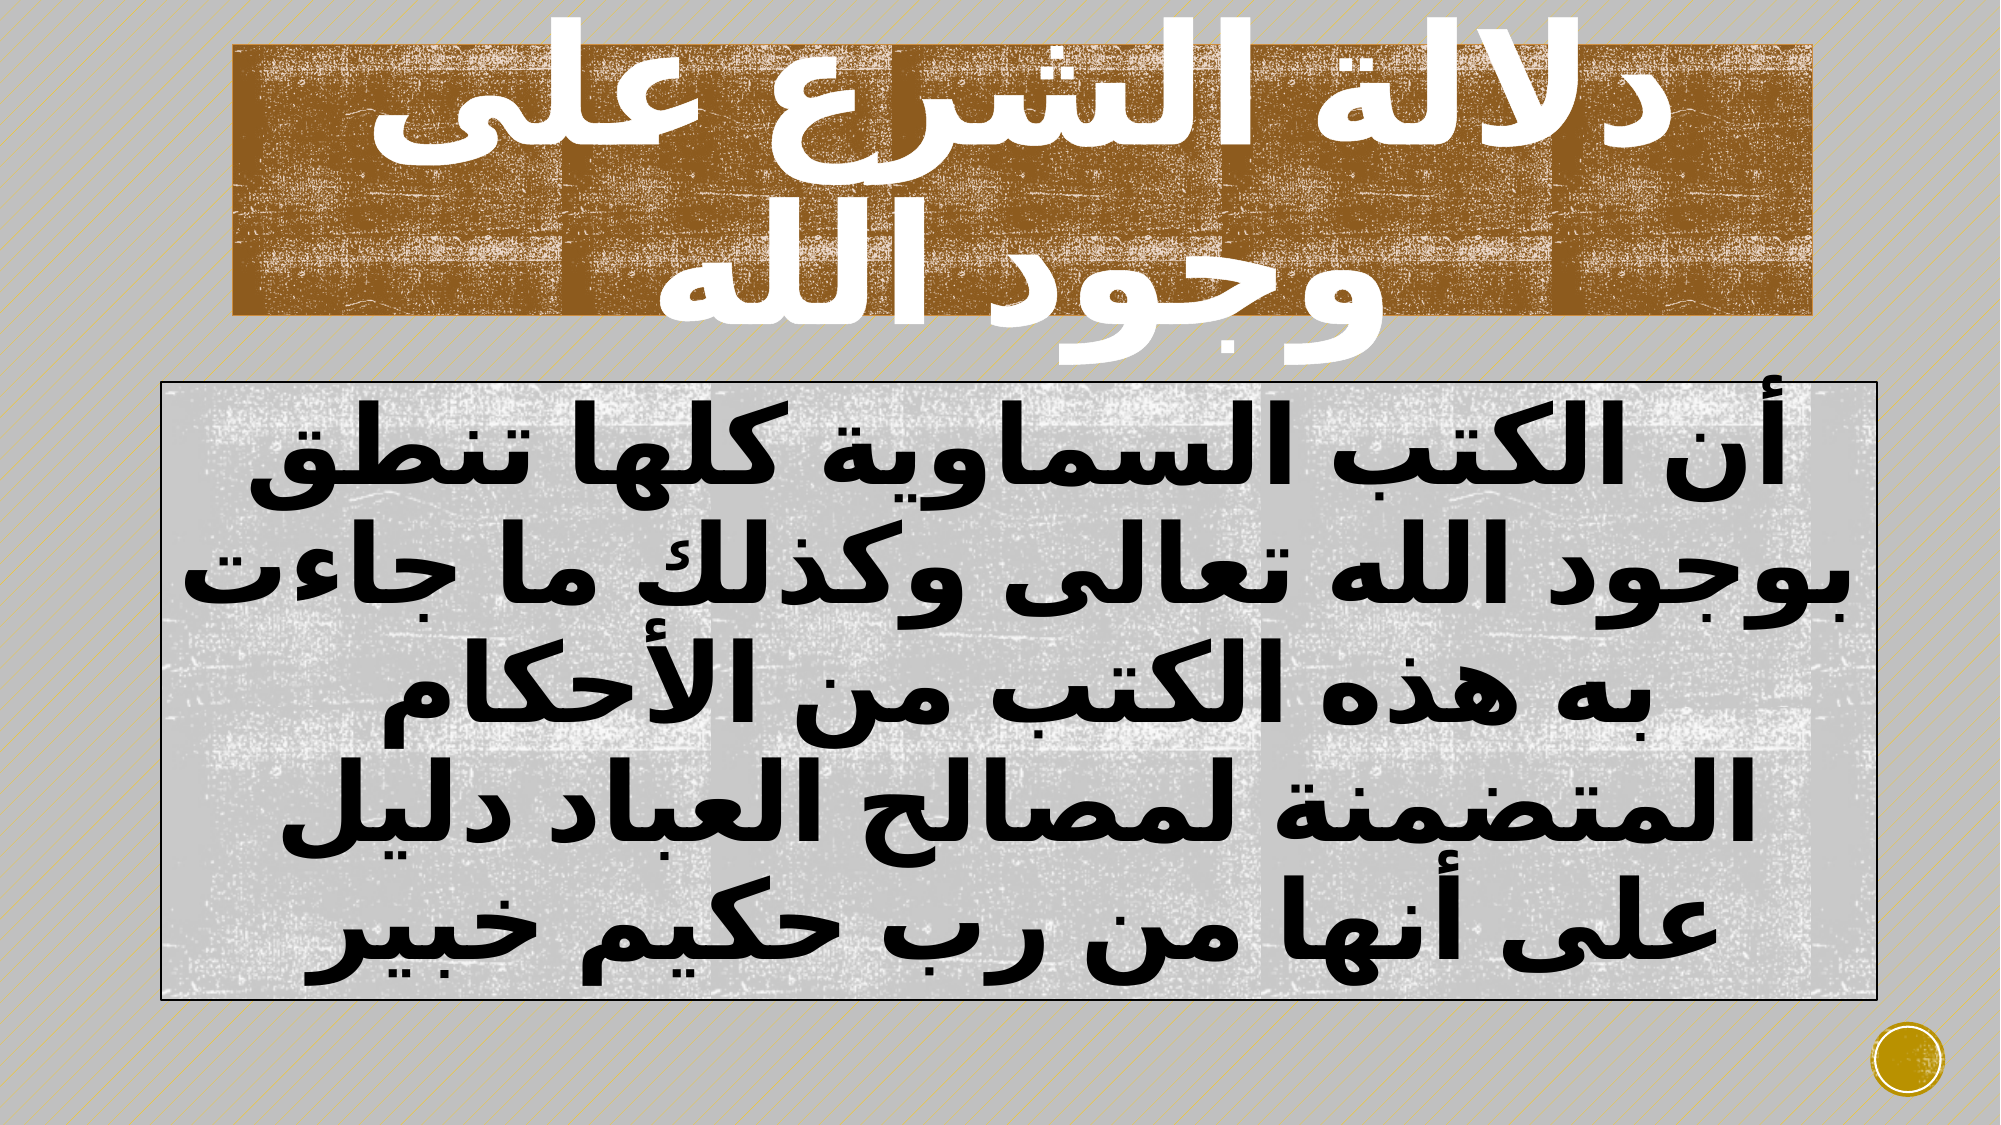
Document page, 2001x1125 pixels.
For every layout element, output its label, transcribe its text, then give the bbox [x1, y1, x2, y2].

list أن الكتب السماوية كلها تنطق بوجود الله تعالى وكذلك ما جاءت به هذه الكتب من الأحكام المتضمنة لمصالح العباد دليل على أنها من رب حكيم خبير [160, 381, 1878, 1001]
title دلالة الشرع على وجود الله [232, 44, 1813, 316]
